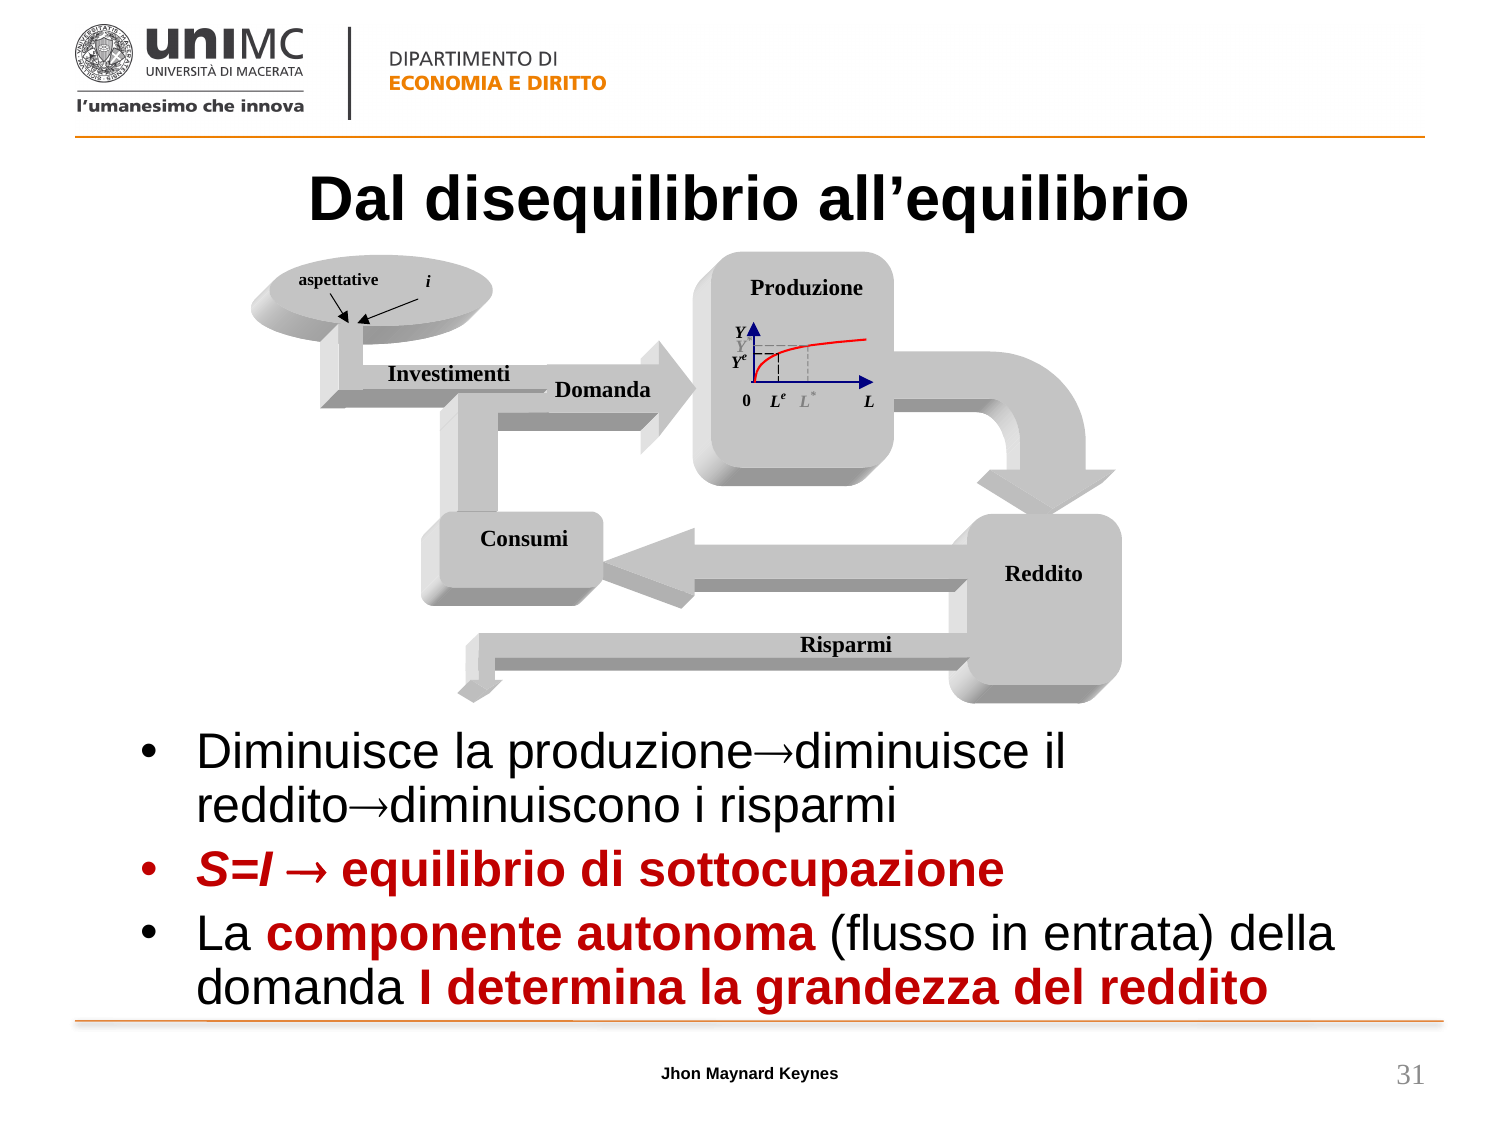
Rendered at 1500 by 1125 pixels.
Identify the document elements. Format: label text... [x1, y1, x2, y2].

list Diminuisce la produzionediminuisce il redditodiminuiscono i risparmi S=I  equilibrio di sottocupazione La componente autonoma (flusso in entrata) della domanda I determina la grandezza del reddito [125, 718, 1400, 1031]
slide_number 31 [1091, 1042, 1442, 1103]
title Dal disequilibrio all’equilibrio [75, 149, 1425, 241]
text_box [249, 250, 1175, 721]
picture [75, 24, 1425, 138]
footer Jhon Maynard Keynes [512, 1042, 988, 1103]
